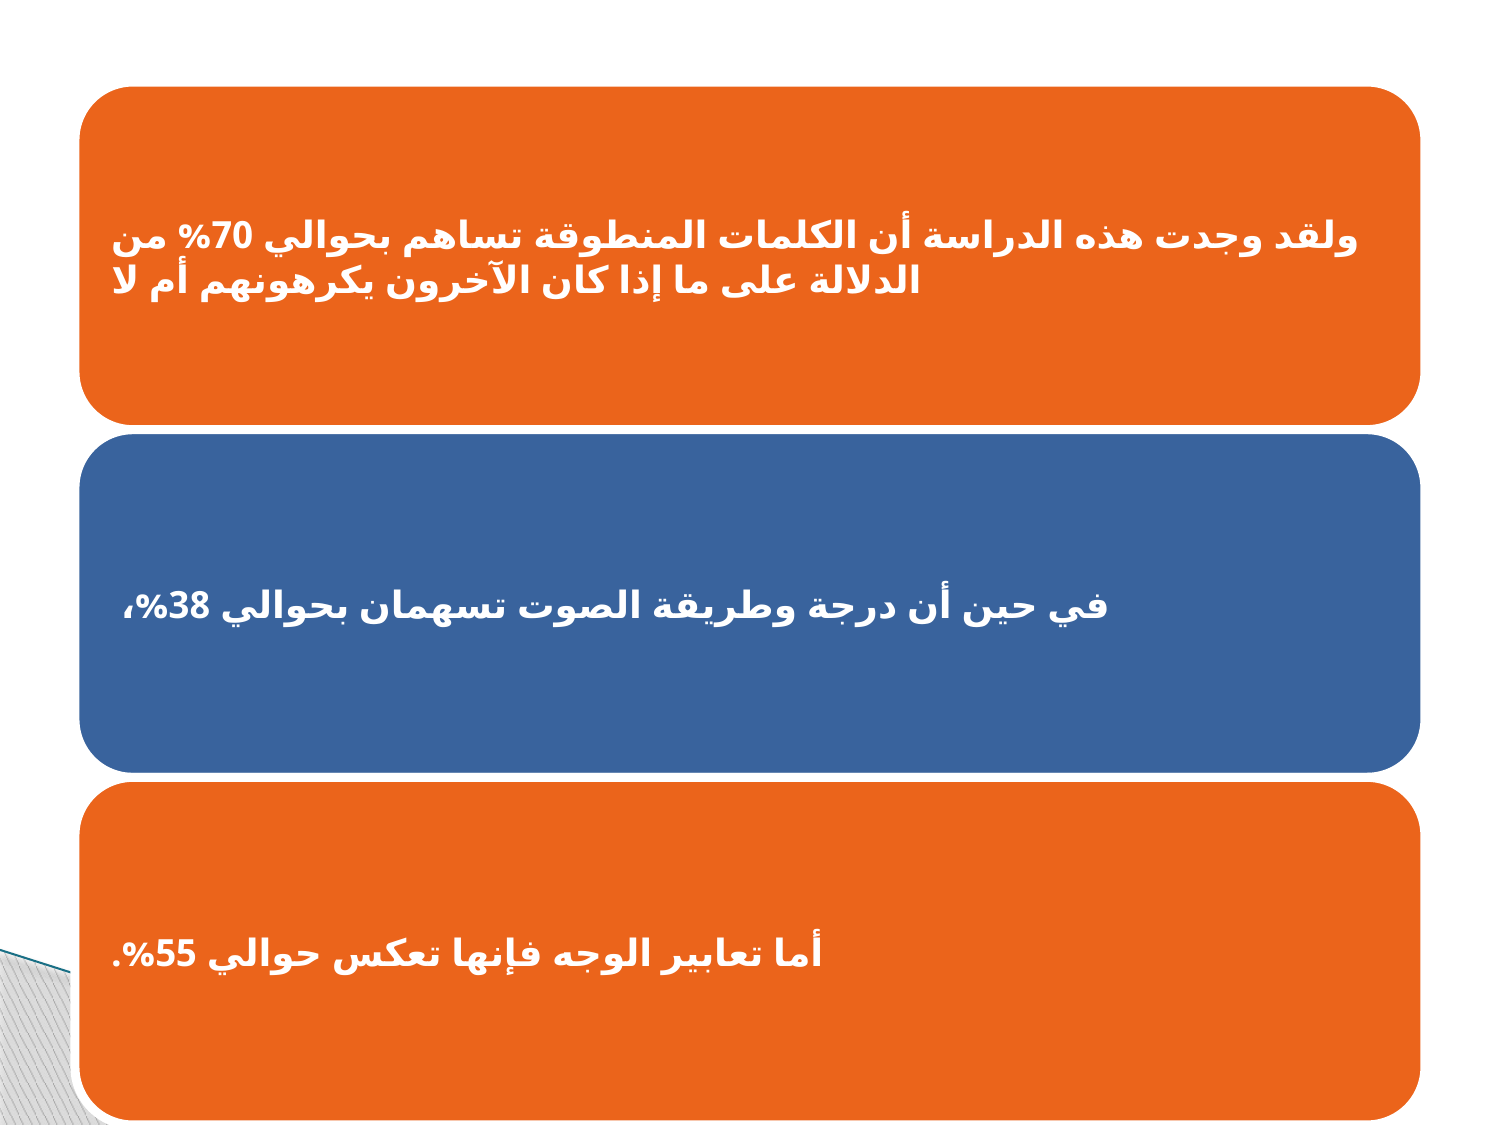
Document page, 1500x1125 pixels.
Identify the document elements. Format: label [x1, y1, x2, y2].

list [74, 81, 1426, 1125]
